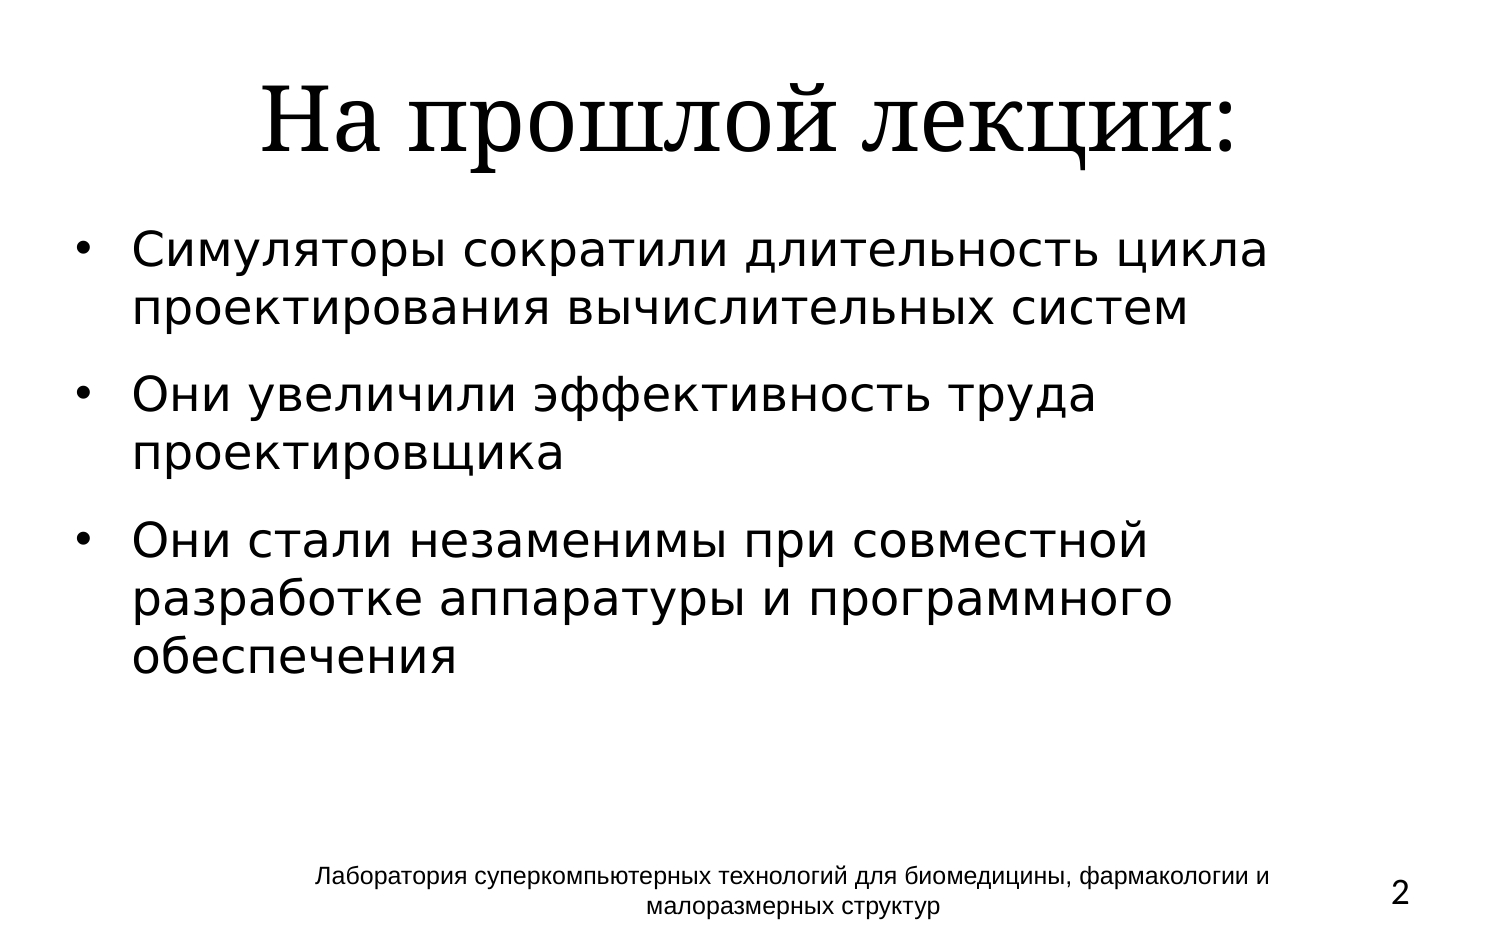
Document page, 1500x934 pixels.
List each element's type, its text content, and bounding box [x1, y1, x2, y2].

text_box Лаборатория суперкомпьютерных технологий для биомедицины, фармакологии и малоразмерных структур [249, 864, 1338, 915]
text_box 2 [1362, 864, 1425, 915]
list Симуляторы сократили длительность цикла проектирования вычислительных систем Они увеличили эффективность труда проектировщика Они стали незаменимы при совместной разработке аппаратуры и программного обеспечения [75, 218, 1395, 760]
title На прошлой лекции: [75, 37, 1425, 193]
